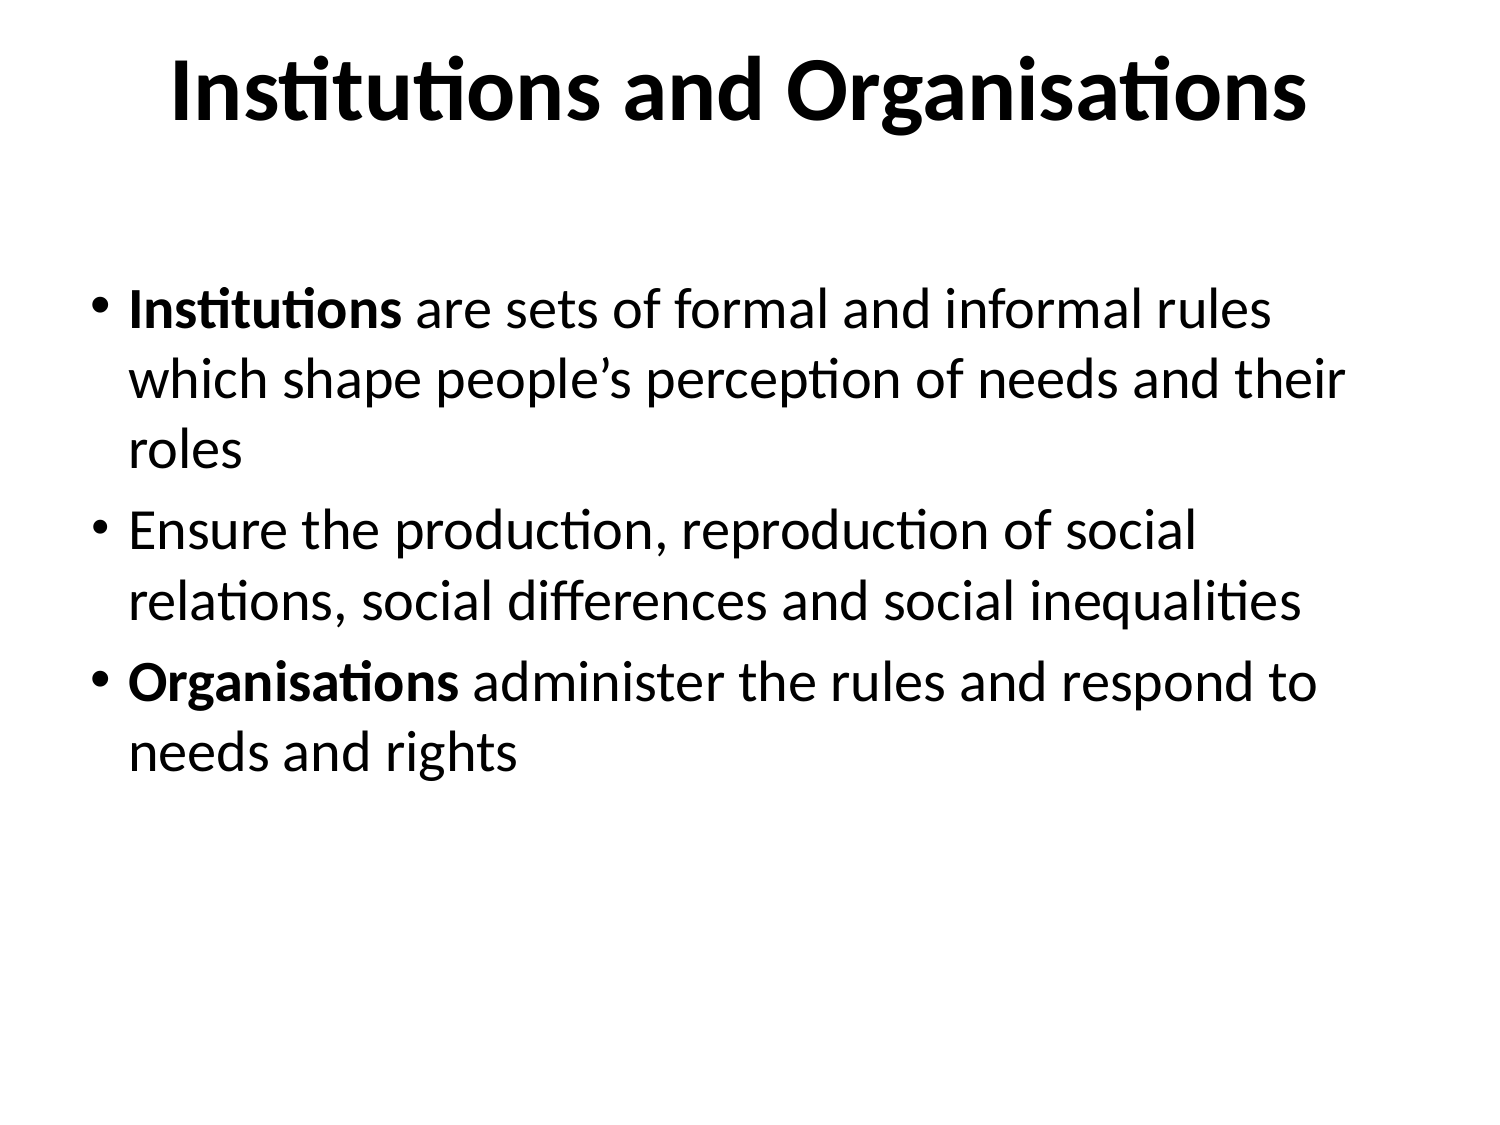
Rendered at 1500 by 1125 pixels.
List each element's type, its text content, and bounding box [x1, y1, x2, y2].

title Institutions and Organisations [74, 44, 1426, 233]
list Institutions are sets of formal and informal rules which shape people’s perception of needs and their roles Ensure the production, reproduction of social relations, social differences and social inequalities Organisations administer the rules and respond to needs and rights [74, 262, 1426, 1006]
